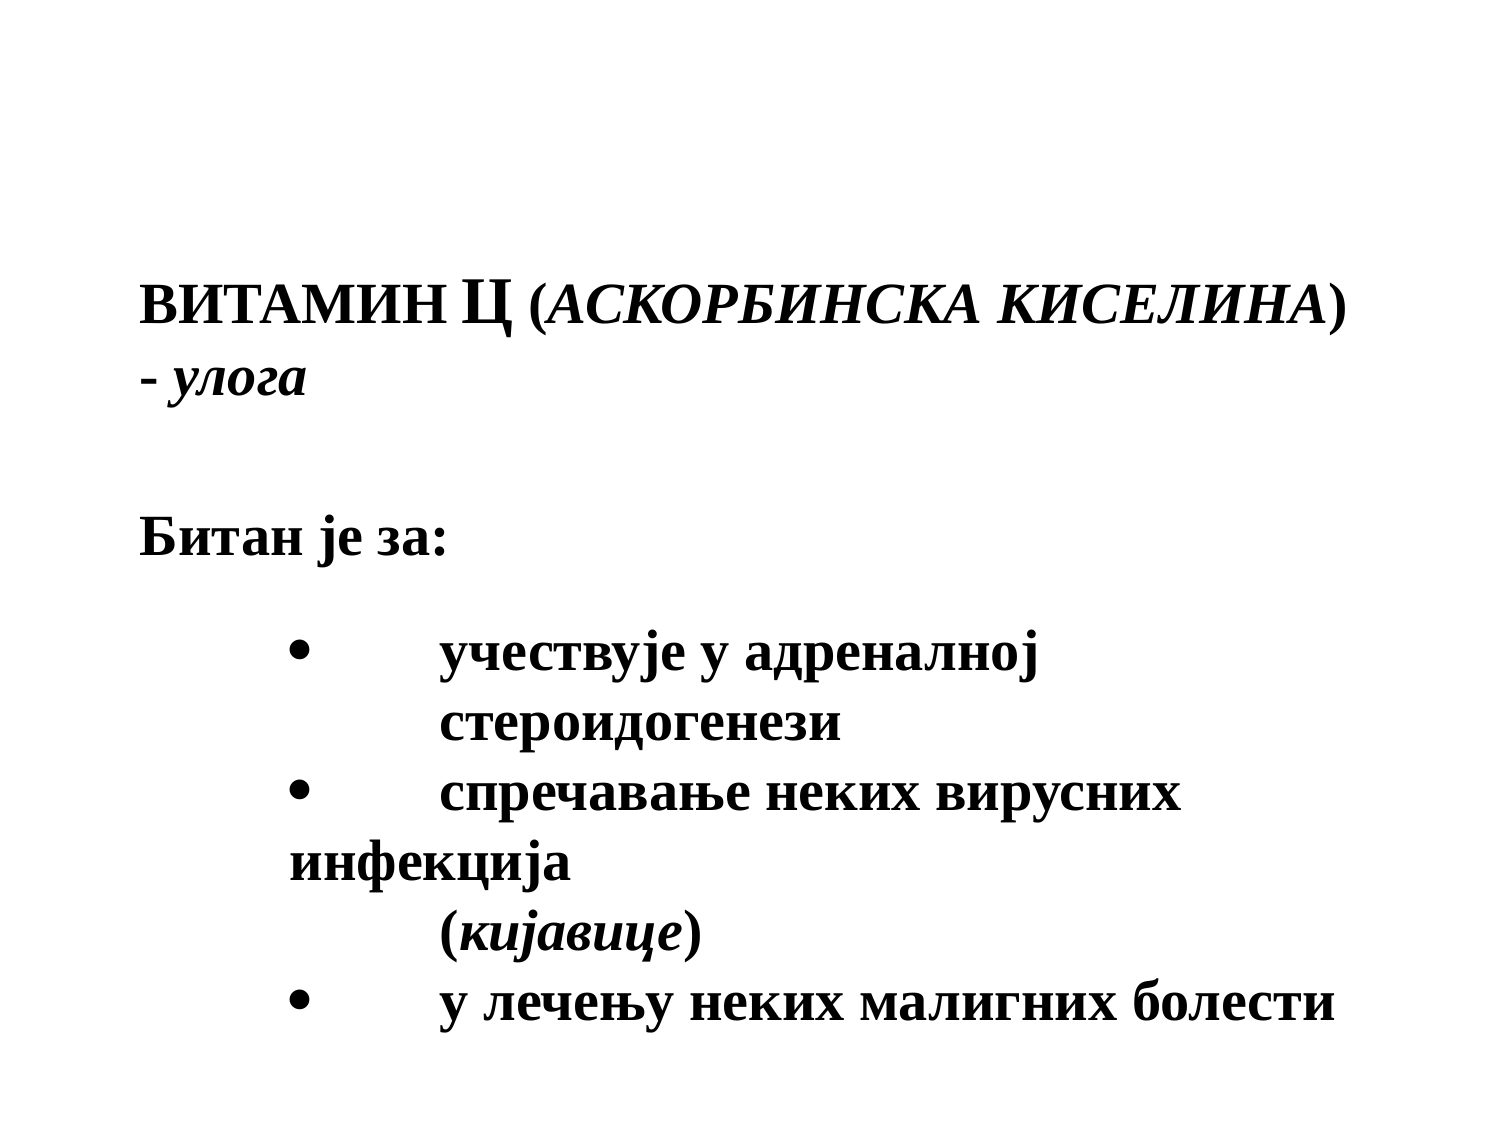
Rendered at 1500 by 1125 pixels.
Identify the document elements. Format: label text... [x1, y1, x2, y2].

text_box ВИТАМИН Ц (АСКОРБИНСКА КИСЕЛИНА) - улога Битан је за: · учествује у адреналној стероидогенези · спречавање неких вирусних инфекција (кијавице) · у лечењу неких малигних болести [124, 249, 1388, 1040]
